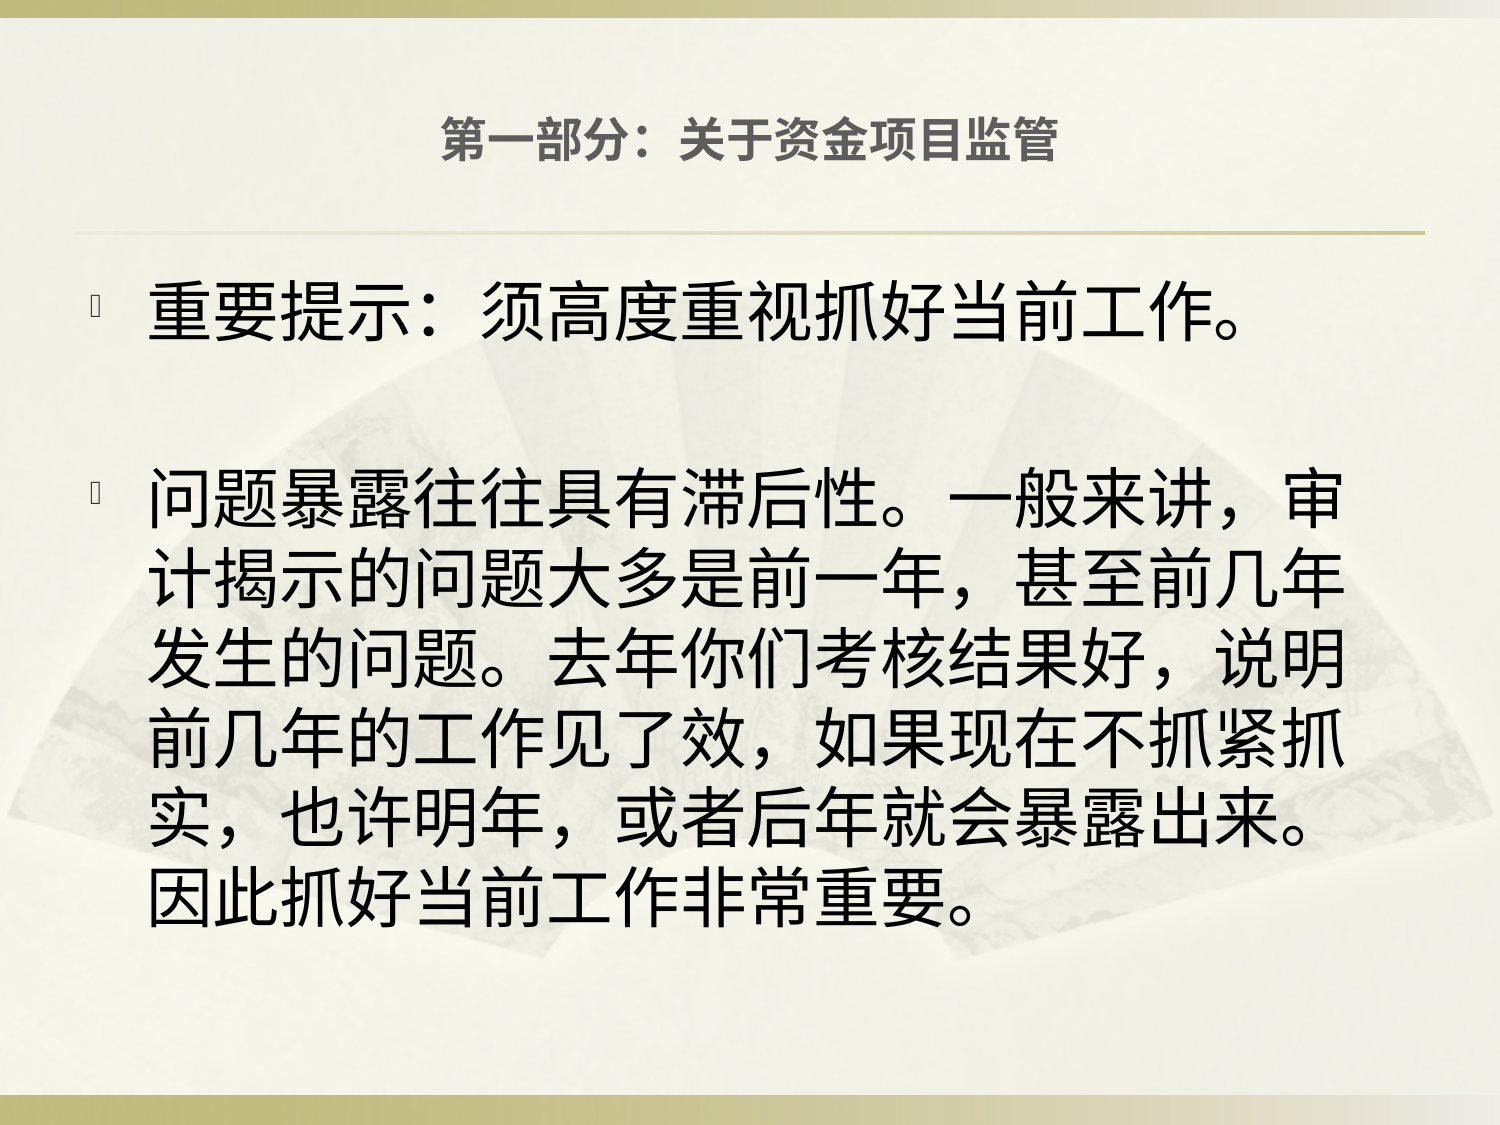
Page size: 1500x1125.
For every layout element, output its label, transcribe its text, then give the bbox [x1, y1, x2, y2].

list 重要提示：须高度重视抓好当前工作。 问题暴露往往具有滞后性。一般来讲，审计揭示的问题大多是前一年，甚至前几年发生的问题。去年你们考核结果好，说明前几年的工作见了效，如果现在不抓紧抓实，也许明年，或者后年就会暴露出来。因此抓好当前工作非常重要。 [75, 262, 1425, 1032]
title 第一部分：关于资金项目监管 [75, 45, 1425, 233]
